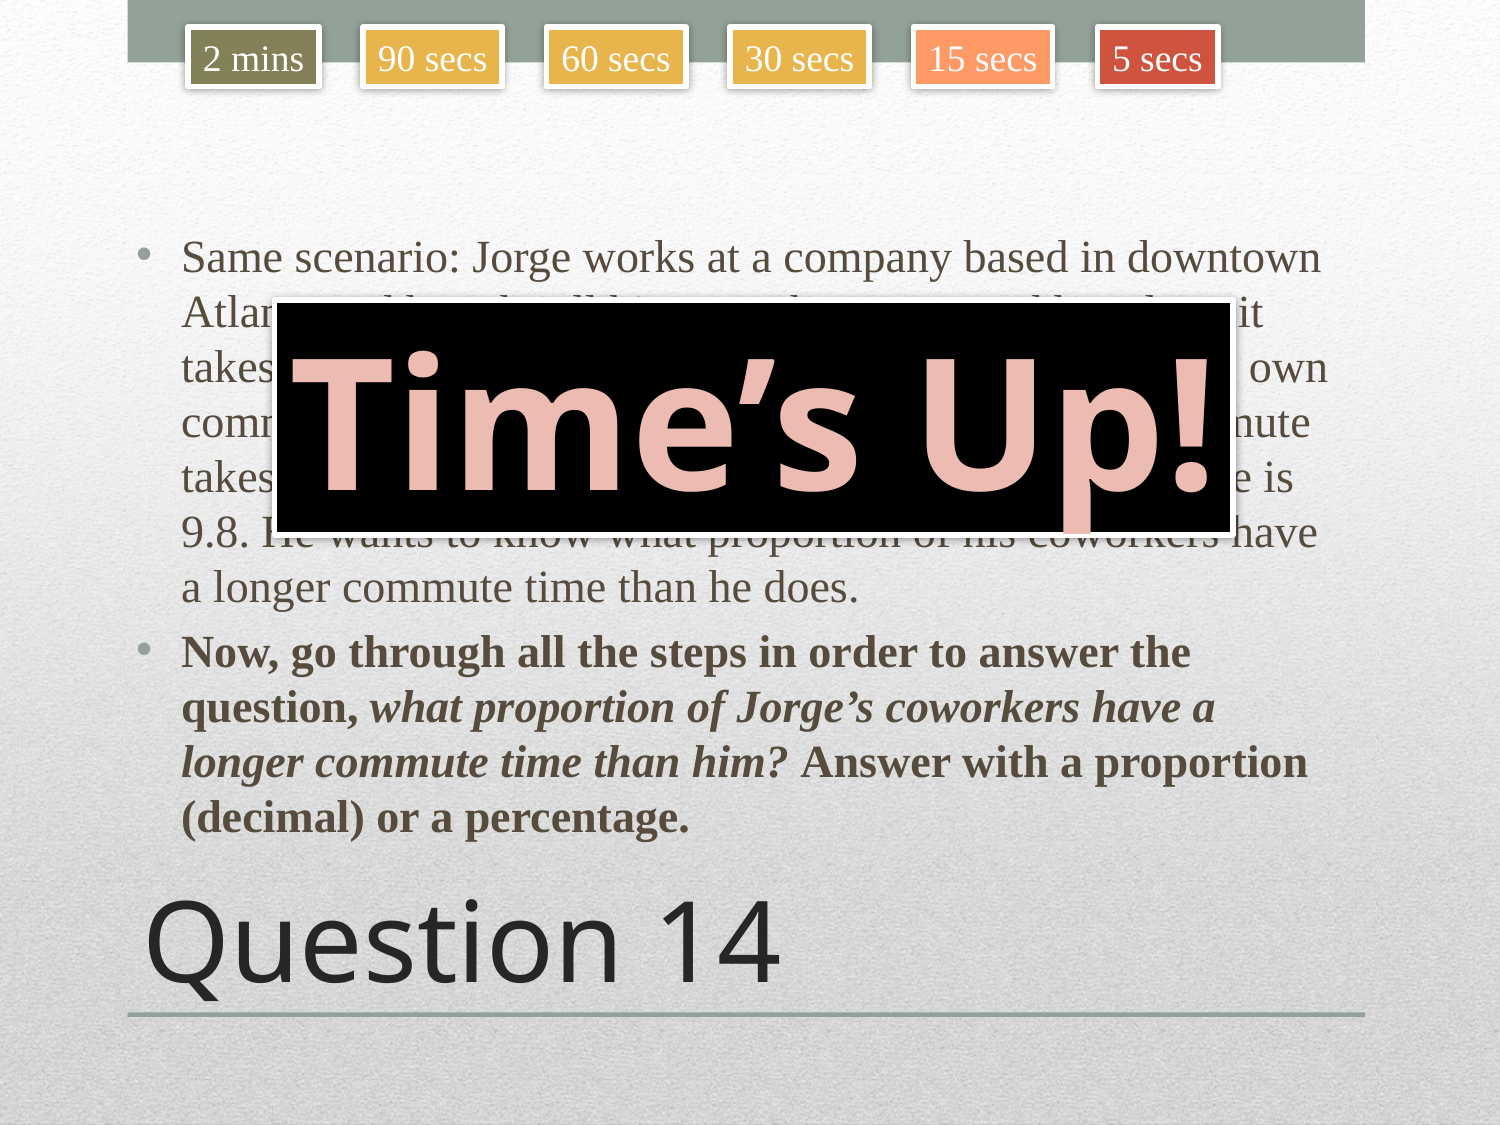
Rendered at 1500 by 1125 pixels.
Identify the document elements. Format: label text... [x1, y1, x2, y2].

text_box 30 secs [727, 24, 872, 89]
text_box Time’s Up! [272, 297, 1236, 538]
text_box 15 secs [911, 24, 1055, 89]
text_box 2 mins [185, 24, 322, 89]
list Same scenario: Jorge works at a company based in downtown Atlanta and he asks all his coworkers to record how long it takes them to commute to work on a typical Monday. His own commute takes 55 minutes, the average employee’s commute takes 47 minutes, and the standard deviation in his sample is 9.8. He wants to know what proportion of his coworkers have a longer commute time than he does. Now, go through all the steps in order to answer the question, what proportion of Jorge’s coworkers have a longer commute time than him? Answer with a proportion (decimal) or a percentage. [121, 218, 1359, 857]
text_box 5 secs [1095, 24, 1221, 89]
text_box 60 secs [544, 24, 689, 89]
text_box 90 secs [360, 24, 505, 89]
title Question 14 [127, 750, 1240, 1013]
